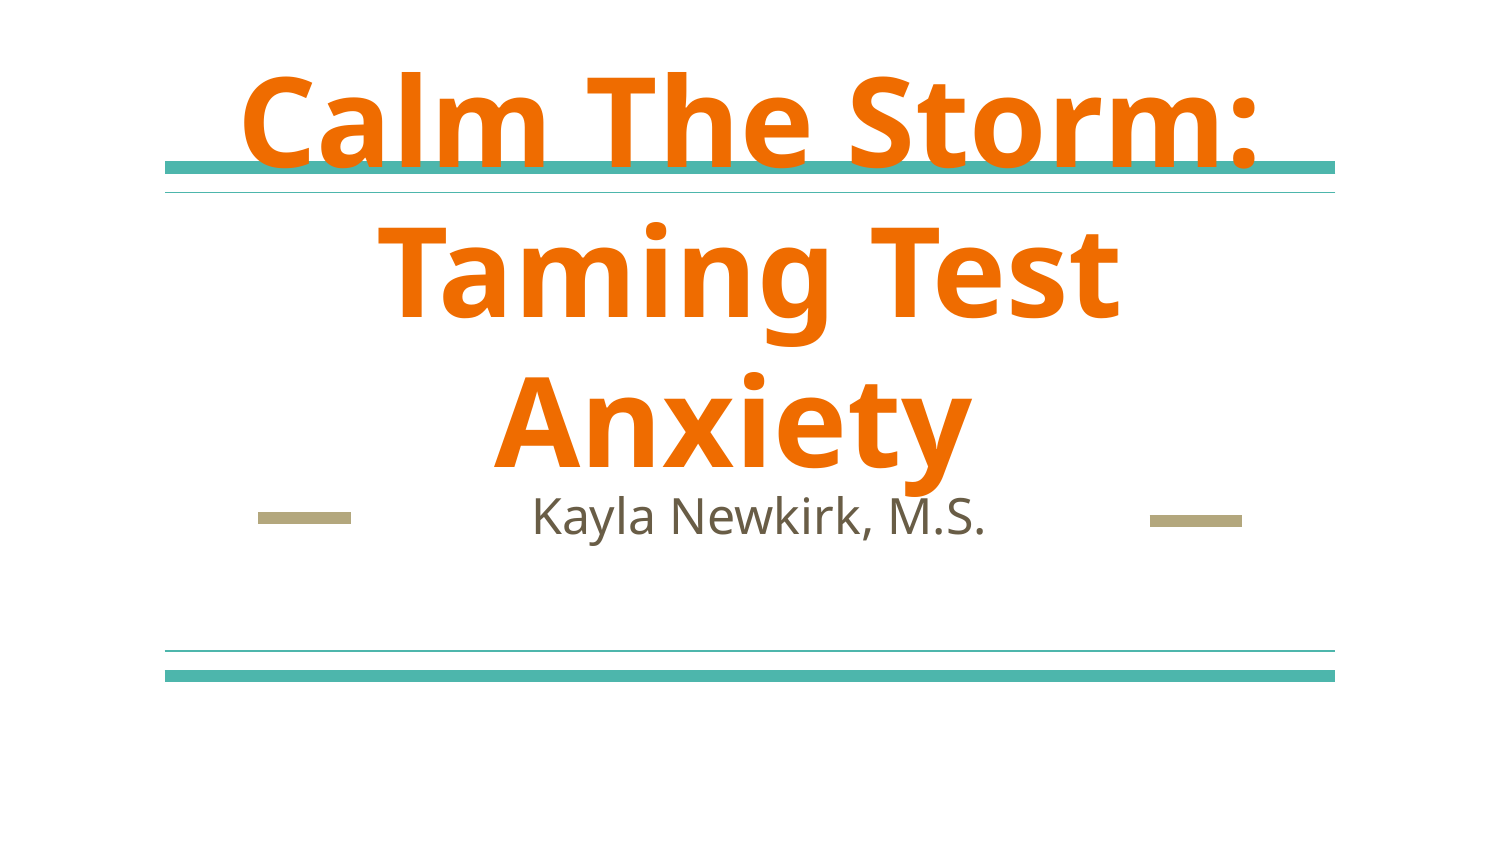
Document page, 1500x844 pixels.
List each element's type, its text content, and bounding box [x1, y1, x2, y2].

title Calm The Storm: Taming Test Anxiety [153, 174, 1347, 508]
subtitle Kayla Newkirk, M.S. [350, 469, 1150, 600]
